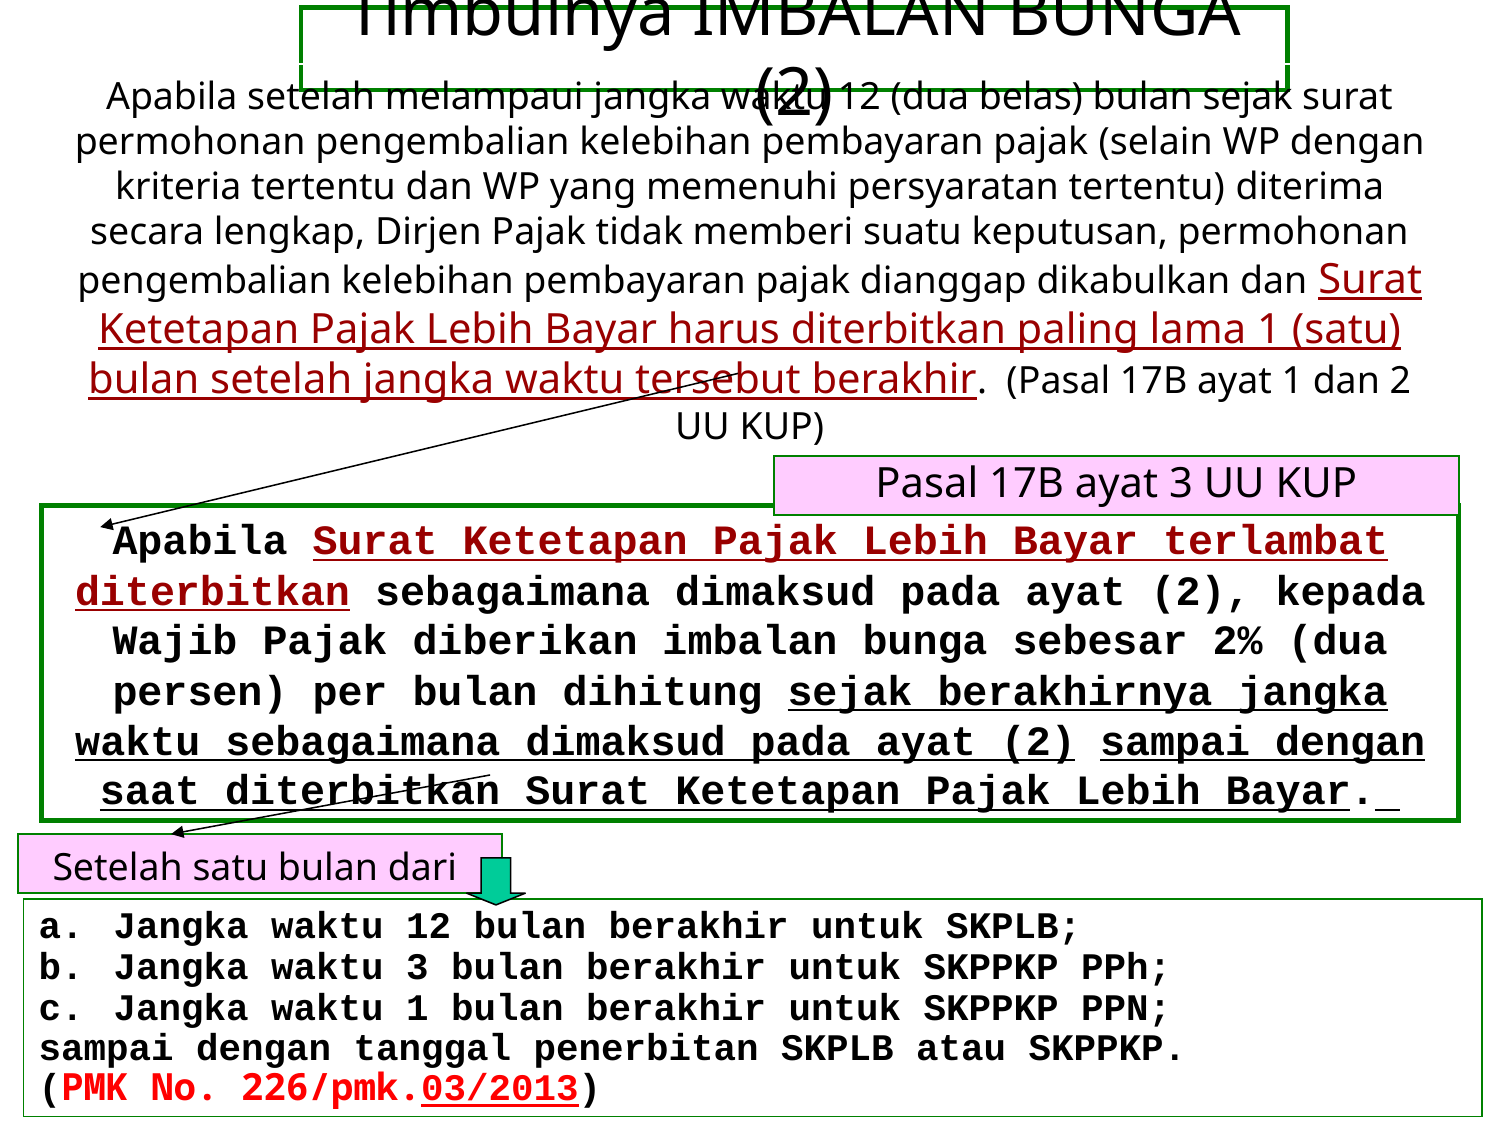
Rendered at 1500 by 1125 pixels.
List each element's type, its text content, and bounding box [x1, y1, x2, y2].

title Timbulnya IMBALAN BUNGA (2) [300, 6, 1288, 64]
text_box [466, 857, 526, 905]
text_box [171, 774, 491, 838]
text_box [100, 373, 739, 531]
text_box Pasal 17B ayat 3 UU KUP [773, 456, 1459, 516]
text_box Apabila setelah melampaui jangka waktu 12 (dua belas) bulan sejak surat permohonan pengembalian kelebihan pembayaran pajak (selain WP dengan kriteria tertentu dan WP yang memenuhi persyaratan tertentu) diterima secara lengkap, Dirjen Pajak tidak memberi suatu keputusan, permohonan pengembalian kelebihan pembayaran pajak dianggap dikabulkan dan Surat Ketetapan Pajak Lebih Bayar harus diterbitkan paling lama 1 (satu) bulan setelah jangka waktu tersebut berakhir. (Pasal 17B ayat 1 dan 2 UU KUP) [41, 64, 1459, 455]
text_box Jangka waktu 12 bulan berakhir untuk SKPLB; Jangka waktu 3 bulan berakhir untuk SKPPKP PPh; Jangka waktu 1 bulan berakhir untuk SKPPKP PPN; sampai dengan tanggal penerbitan SKPLB atau SKPPKP. (PMK No. 226/pmk.03/2013) [23, 899, 1483, 1117]
text_box Setelah satu bulan dari [17, 834, 502, 894]
text_box Apabila Surat Ketetapan Pajak Lebih Bayar terlambat diterbitkan sebagaimana dimaksud pada ayat (2), kepada Wajib Pajak diberikan imbalan bunga sebesar 2% (dua persen) per bulan dihitung sejak berakhirnya jangka waktu sebagaimana dimaksud pada ayat (2) sampai dengan saat diterbitkan Surat Ketetapan Pajak Lebih Bayar. [41, 505, 1459, 821]
